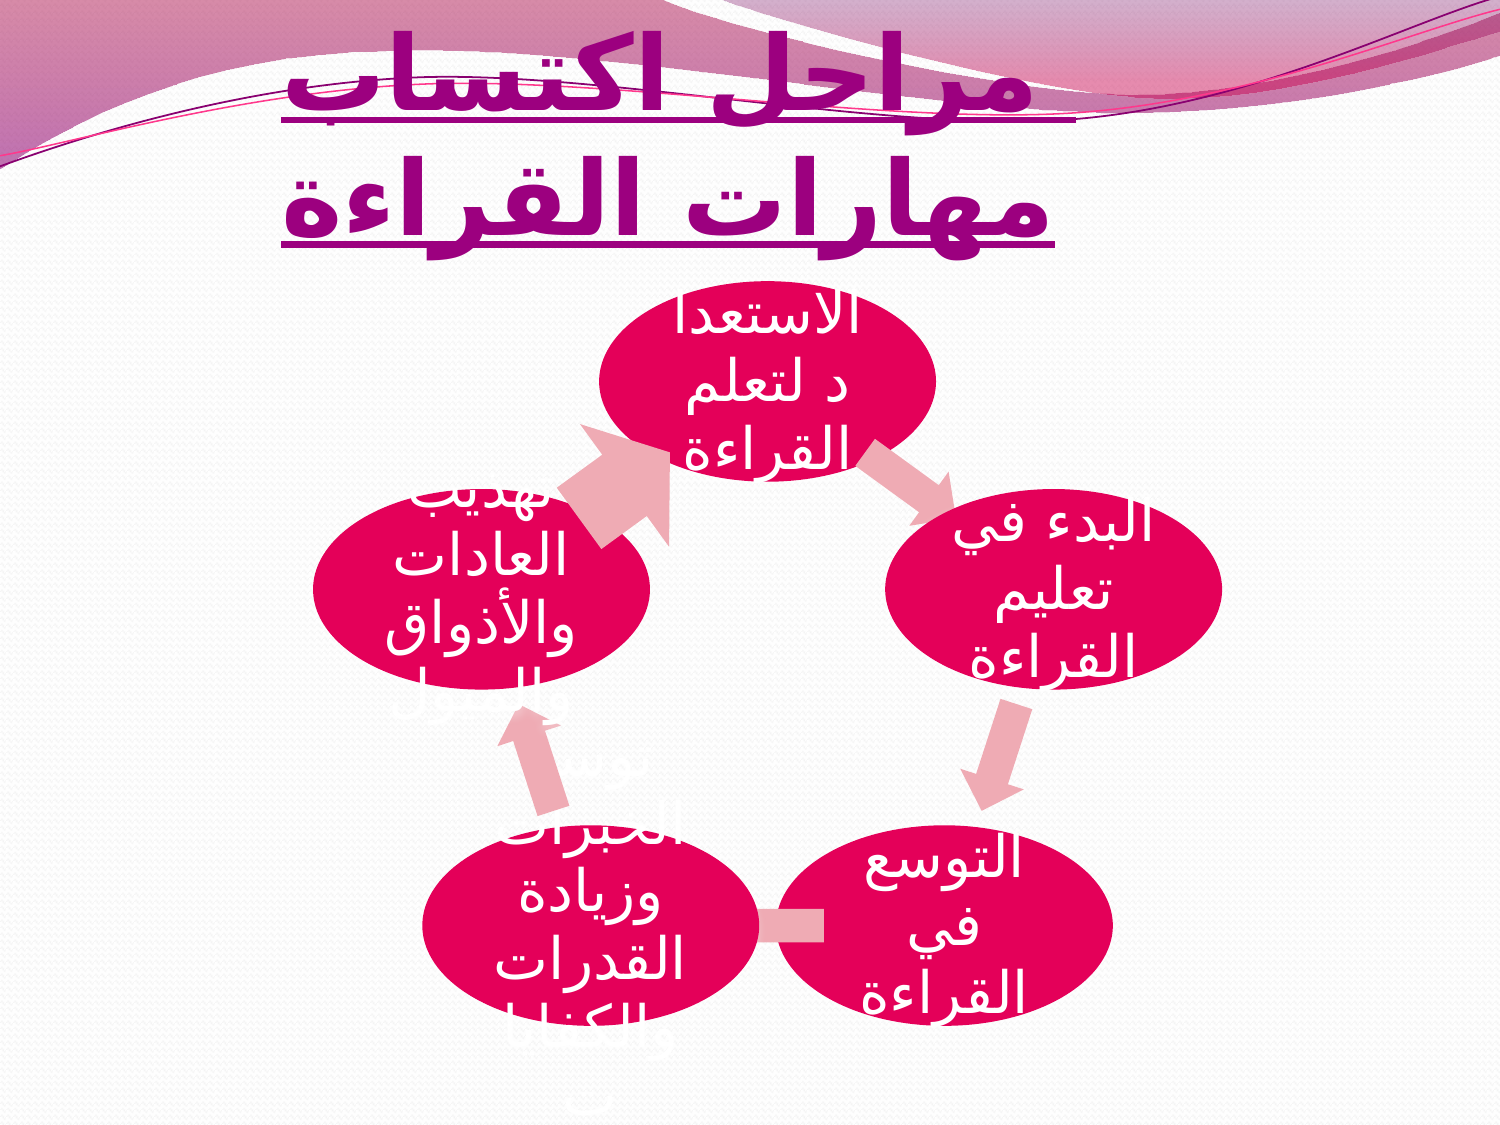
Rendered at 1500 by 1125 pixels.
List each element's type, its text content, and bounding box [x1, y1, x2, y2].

title مراحل اكتساب مهارات القراءة [281, 105, 1226, 257]
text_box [93, 280, 1442, 1084]
